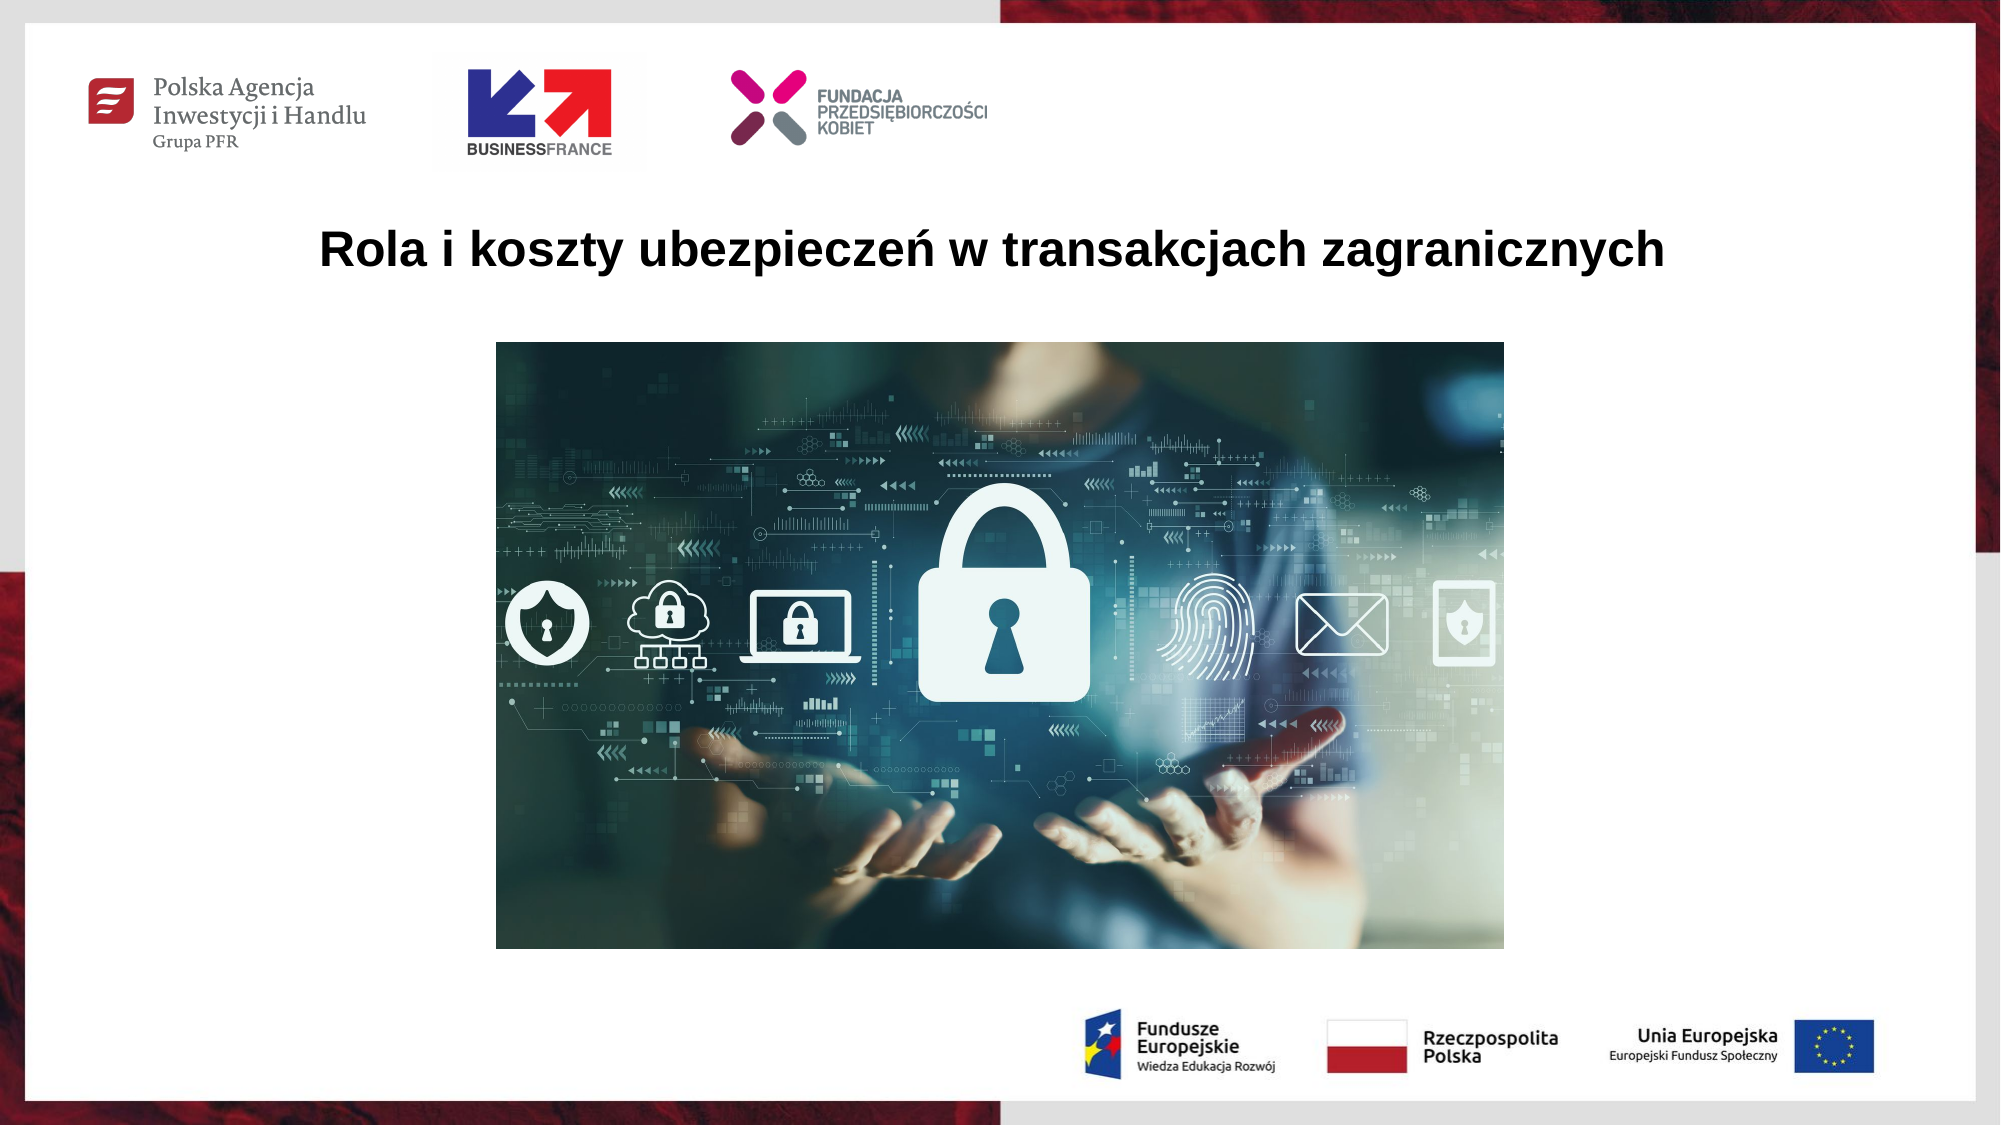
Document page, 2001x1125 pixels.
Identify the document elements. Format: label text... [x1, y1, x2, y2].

list [137, 299, 1863, 1014]
text_box Rola i koszty ubezpieczeń w transakcjach zagranicznych [143, 209, 1857, 285]
picture [0, 0, 2001, 1125]
